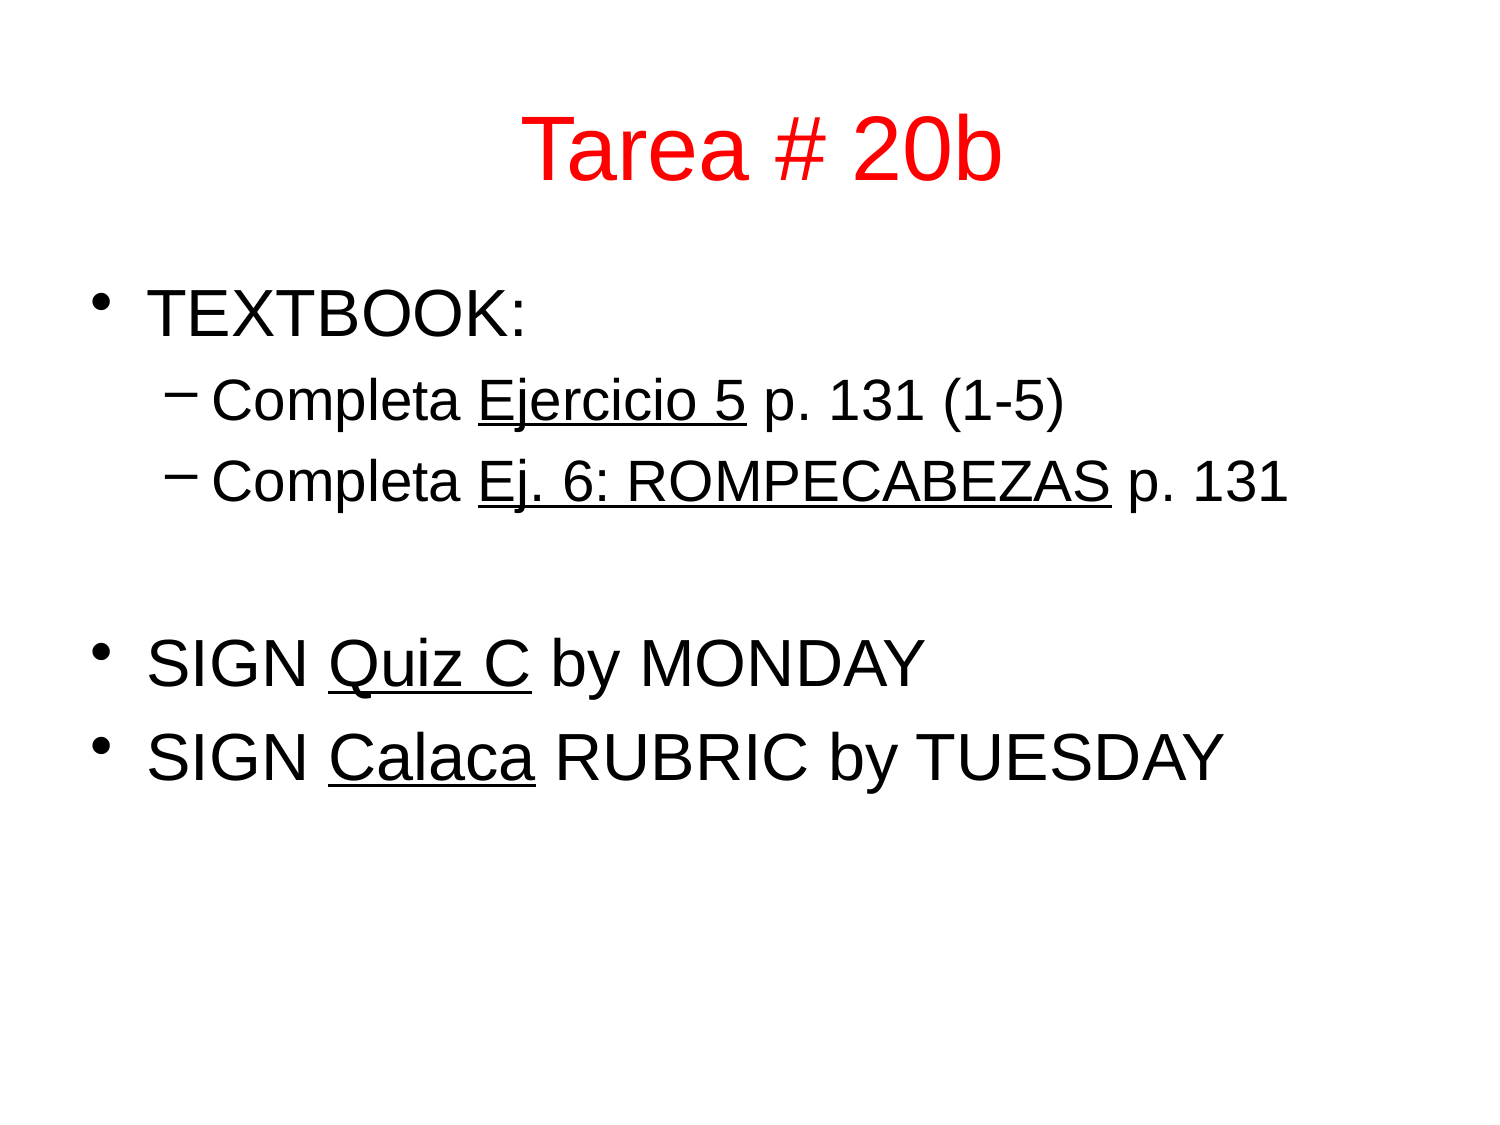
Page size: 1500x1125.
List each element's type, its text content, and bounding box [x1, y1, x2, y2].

list TEXTBOOK: Completa Ejercicio 5 p. 131 (1-5) Completa Ej. 6: ROMPECABEZAS p. 131 SIGN Quiz C by MONDAY SIGN Calaca RUBRIC by TUESDAY [75, 262, 1425, 1005]
text_box Tarea # 20b [87, 50, 1438, 238]
